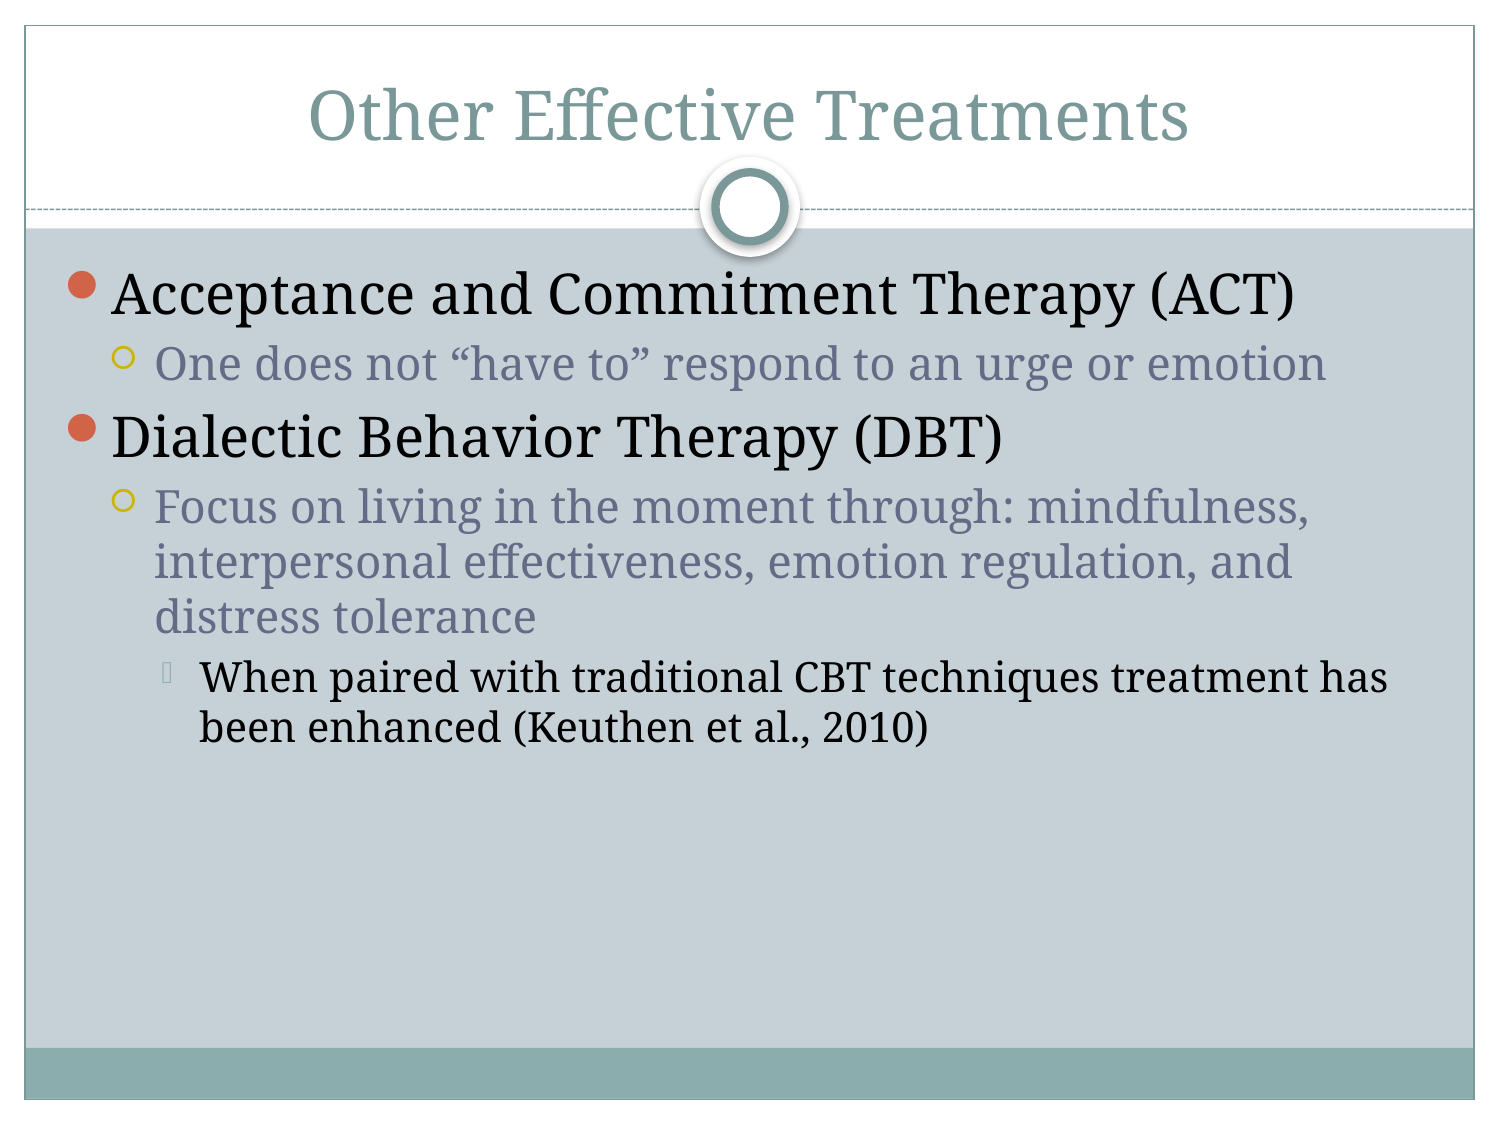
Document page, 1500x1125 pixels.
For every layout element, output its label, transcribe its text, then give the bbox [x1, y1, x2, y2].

title Other Effective Treatments [49, 37, 1450, 162]
list Acceptance and Commitment Therapy (ACT) One does not “have to” respond to an urge or emotion Dialectic Behavior Therapy (DBT) Focus on living in the moment through: mindfulness, interpersonal effectiveness, emotion regulation, and distress tolerance When paired with traditional CBT techniques treatment has been enhanced (Keuthen et al., 2010) [49, 250, 1445, 1001]
